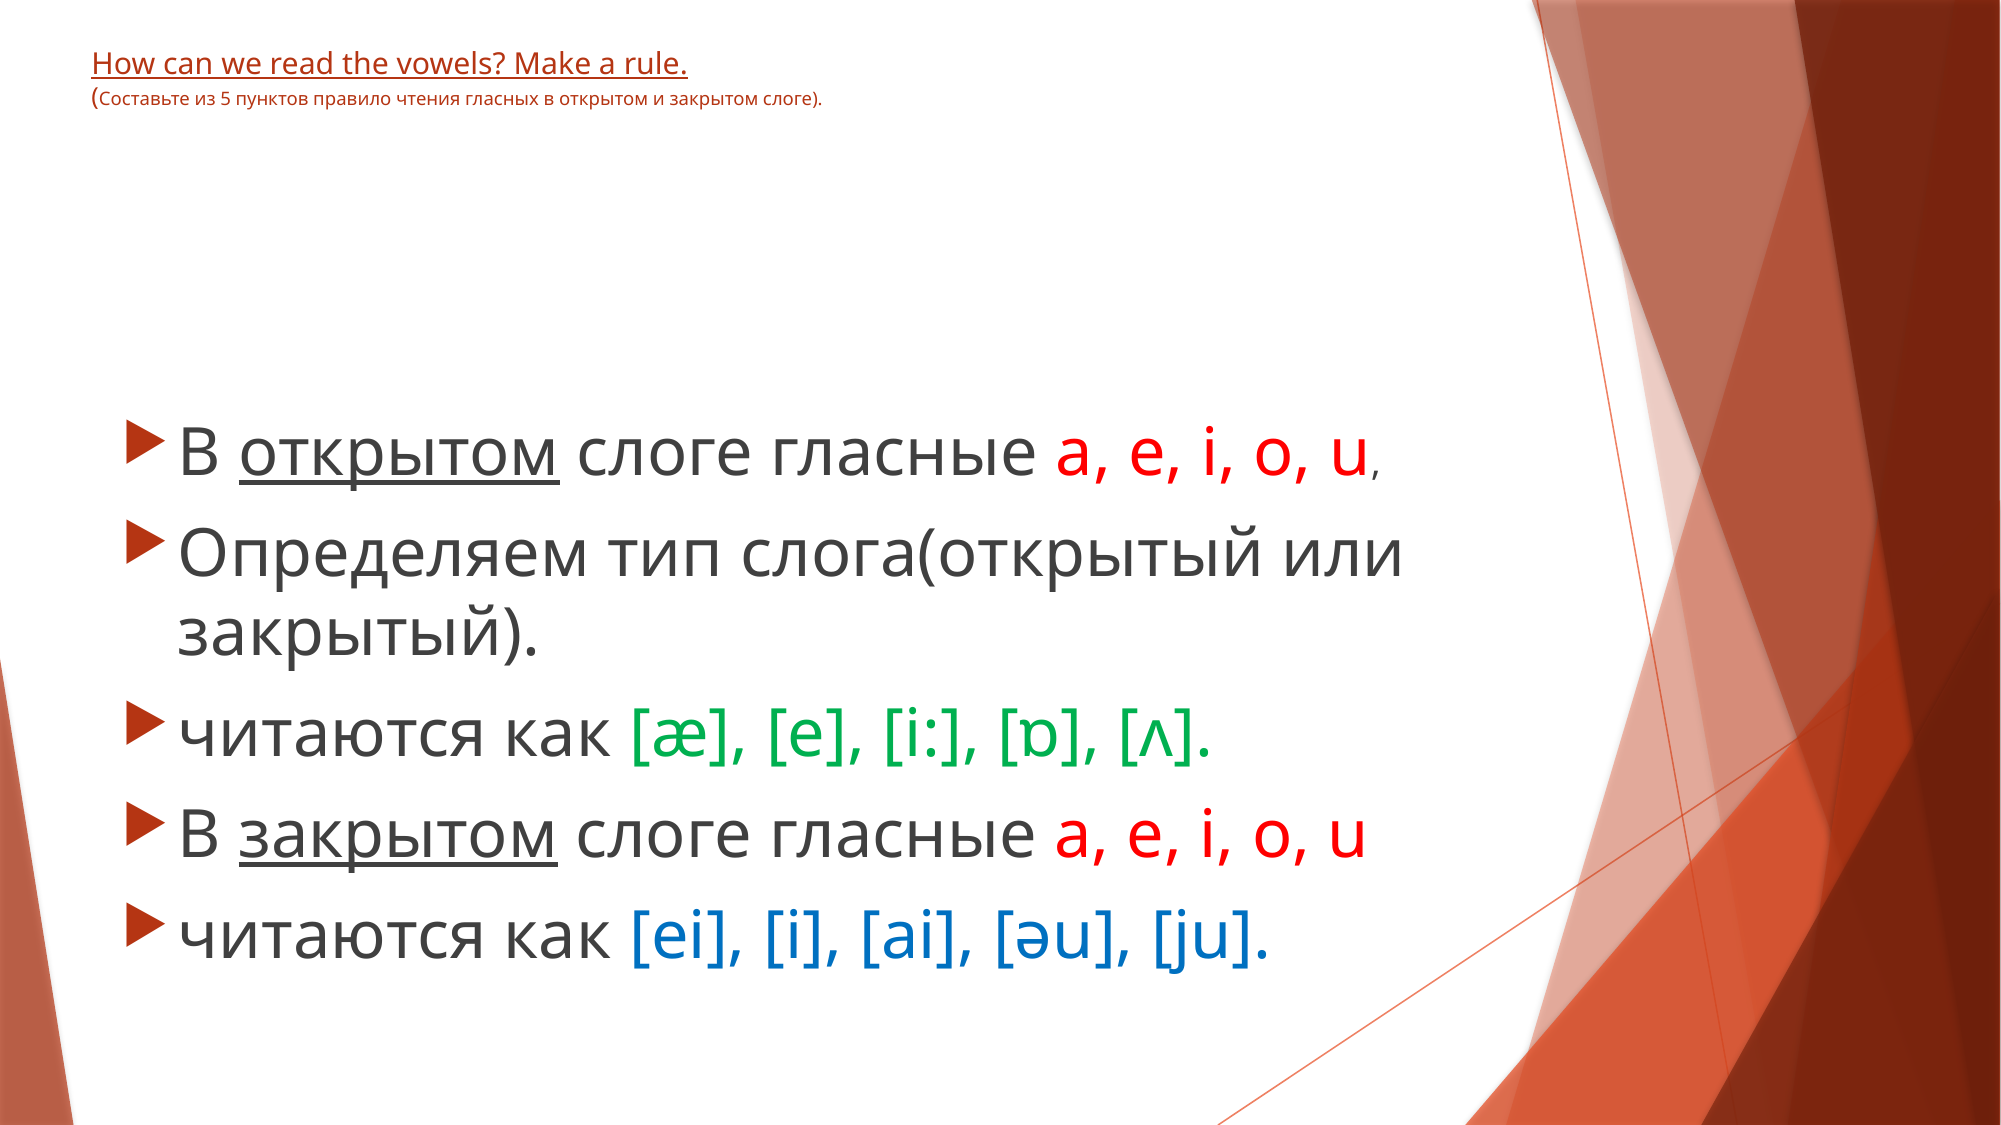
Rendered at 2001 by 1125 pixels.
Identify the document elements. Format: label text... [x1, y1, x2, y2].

title How can we read the vowels? Make a rule. (Составьте из 5 пунктов правило чтения гласных в открытом и закрытом слоге). [76, 37, 1578, 141]
list В открытом слоге гласные a, e, i, o, u, Определяем тип слога(открытый или закрытый). читаются как [æ], [e], [i:], [ɒ], [ʌ]. В закрытом слоге гласные a, e, i, o, u читаются как [ei], [i], [ai], [əu], [ju]. [106, 400, 1517, 1125]
